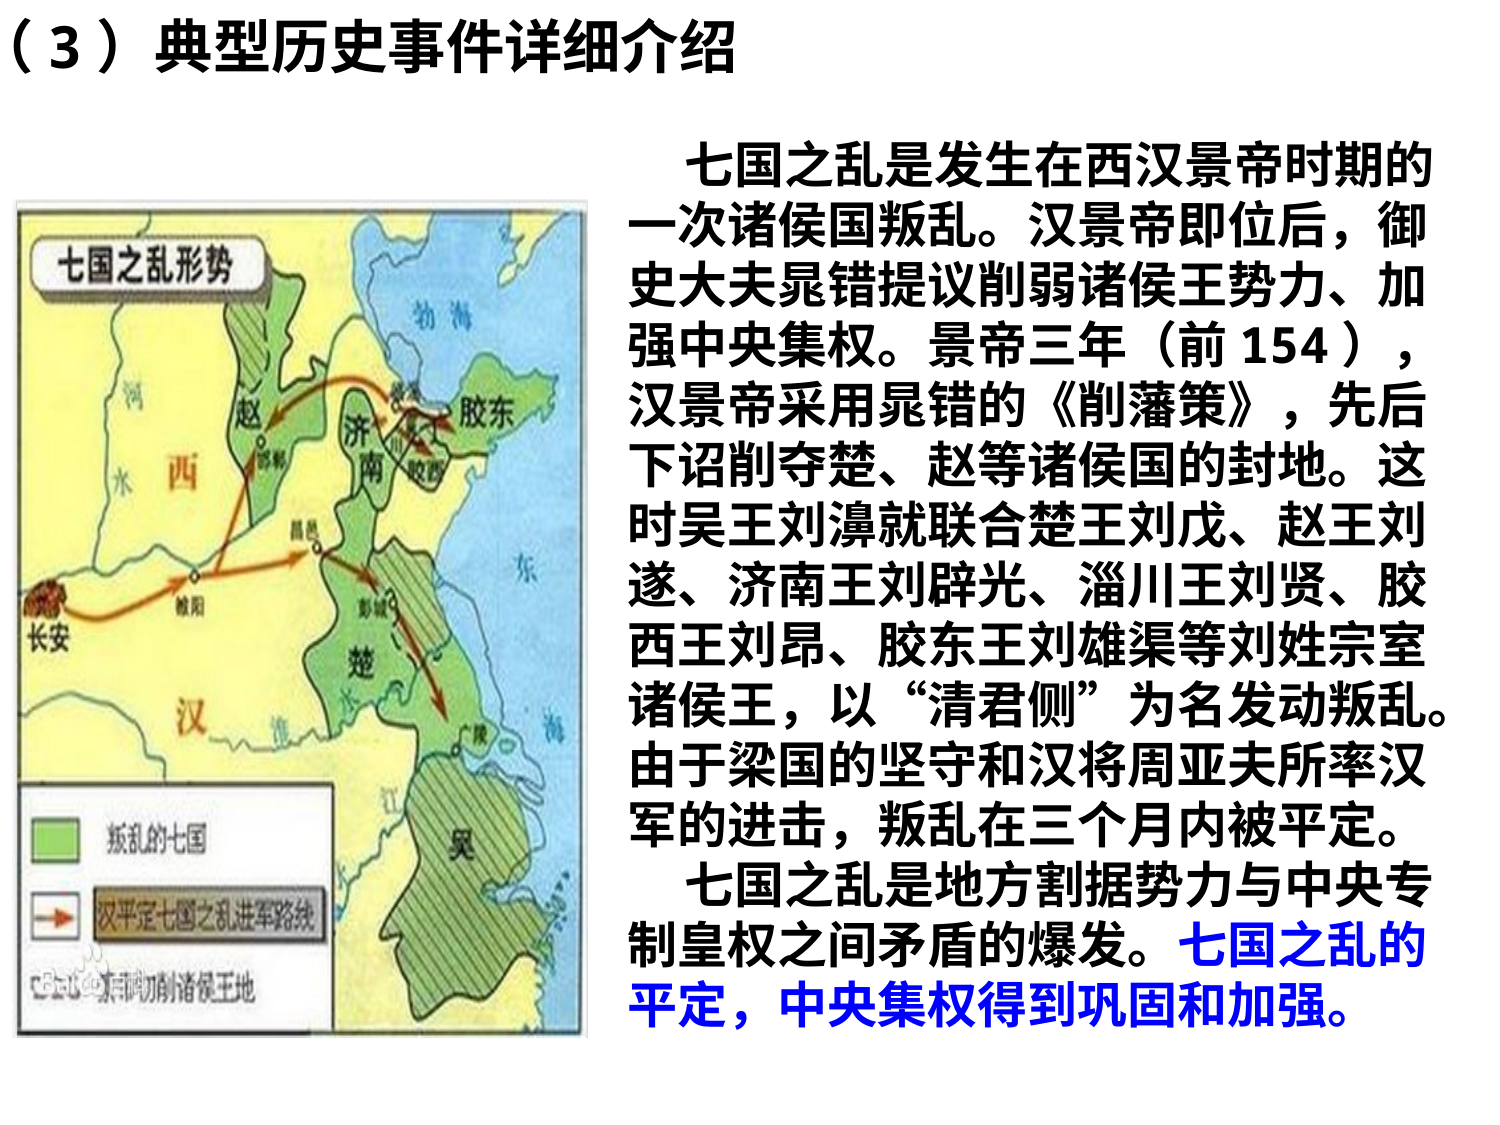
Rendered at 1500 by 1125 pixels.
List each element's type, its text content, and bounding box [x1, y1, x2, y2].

text_box 七国之乱是发生在西汉景帝时期的一次诸侯国叛乱。汉景帝即位后，御史大夫晁错提议削弱诸侯王势力、加强中央集权。景帝三年（前154），汉景帝采用晁错的《削藩策》，先后下诏削夺楚、赵等诸侯国的封地。这时吴王刘濞就联合楚王刘戊、赵王刘遂、济南王刘辟光、淄川王刘贤、胶西王刘昂、胶东王刘雄渠等刘姓宗室诸侯王，以“清君侧”为名发动叛乱。由于梁国的坚守和汉将周亚夫所率汉军的进击，叛乱在三个月内被平定。 七国之乱是地方割据势力与中央专制皇权之间矛盾的爆发。七国之乱的平定，中央集权得到巩固和加强。 [612, 125, 1463, 1041]
picture [12, 199, 588, 1038]
text_box （3）典型历史事件详细介绍 [0, 2, 753, 88]
